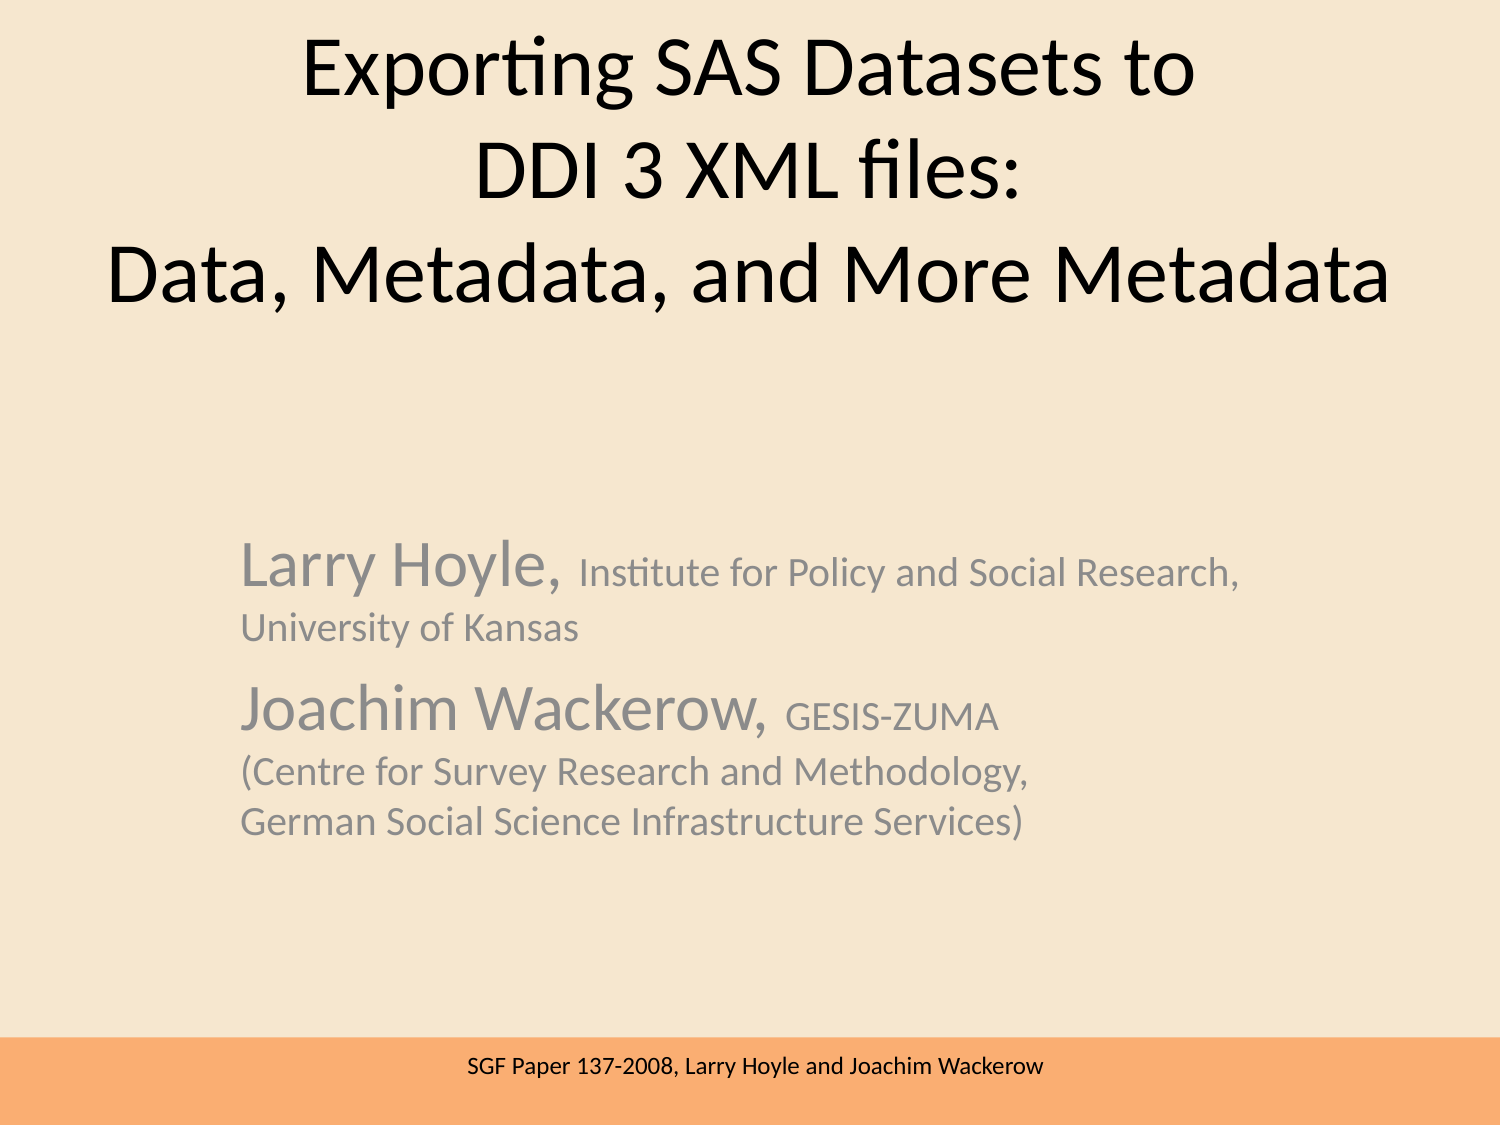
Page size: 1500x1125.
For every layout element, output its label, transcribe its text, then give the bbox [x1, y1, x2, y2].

subtitle Larry Hoyle, Institute for Policy and Social Research, University of Kansas Joachim Wackerow, GESIS-ZUMA (Centre for Survey Research and Methodology, German Social Science Infrastructure Services) [225, 512, 1275, 925]
title Exporting SAS Datasets to DDI 3 XML files: Data, Metadata, and More Metadata [24, 0, 1475, 329]
footer SGF Paper 137-2008, Larry Hoyle and Joachim Wackerow [399, 1042, 1113, 1103]
